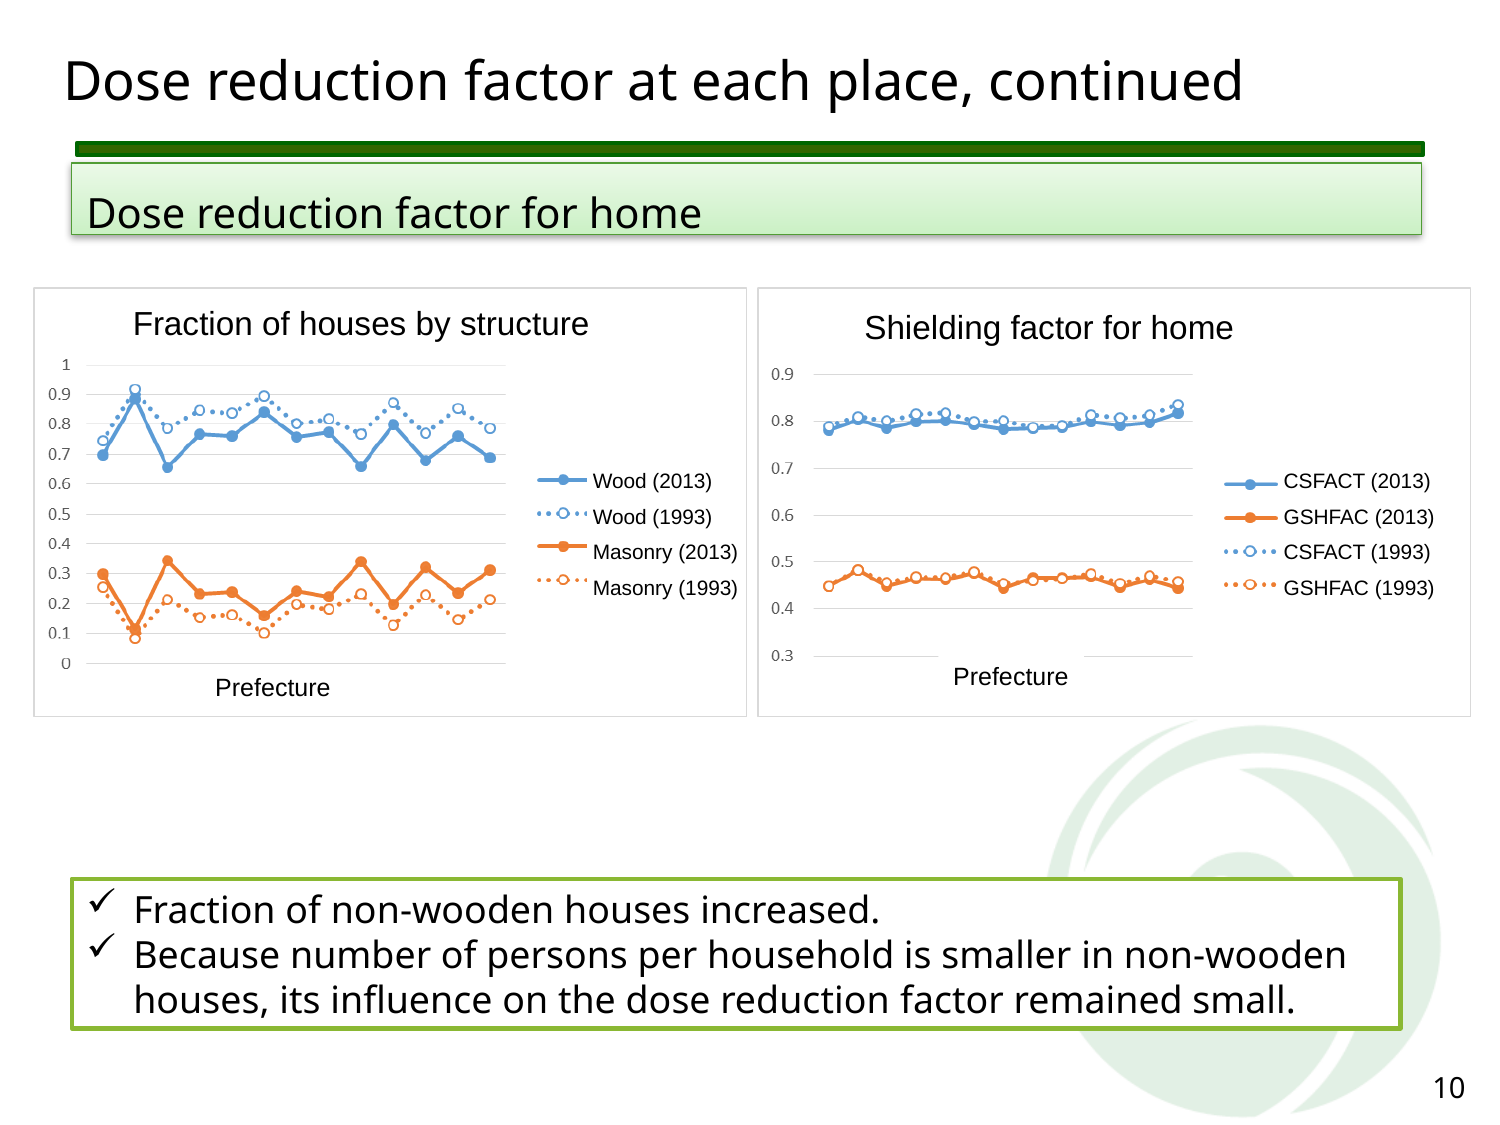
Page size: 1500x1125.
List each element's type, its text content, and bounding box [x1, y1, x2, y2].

text_box Dose reduction factor for home [71, 162, 1422, 235]
picture [33, 287, 747, 717]
picture [757, 287, 1471, 717]
text_box Fraction of non-wooden houses increased. Because number of persons per household is smaller in non-wooden houses, its influence on the dose reduction factor remained small. [70, 877, 1403, 1031]
title Dose reduction factor at each place, continued [48, 27, 1452, 131]
